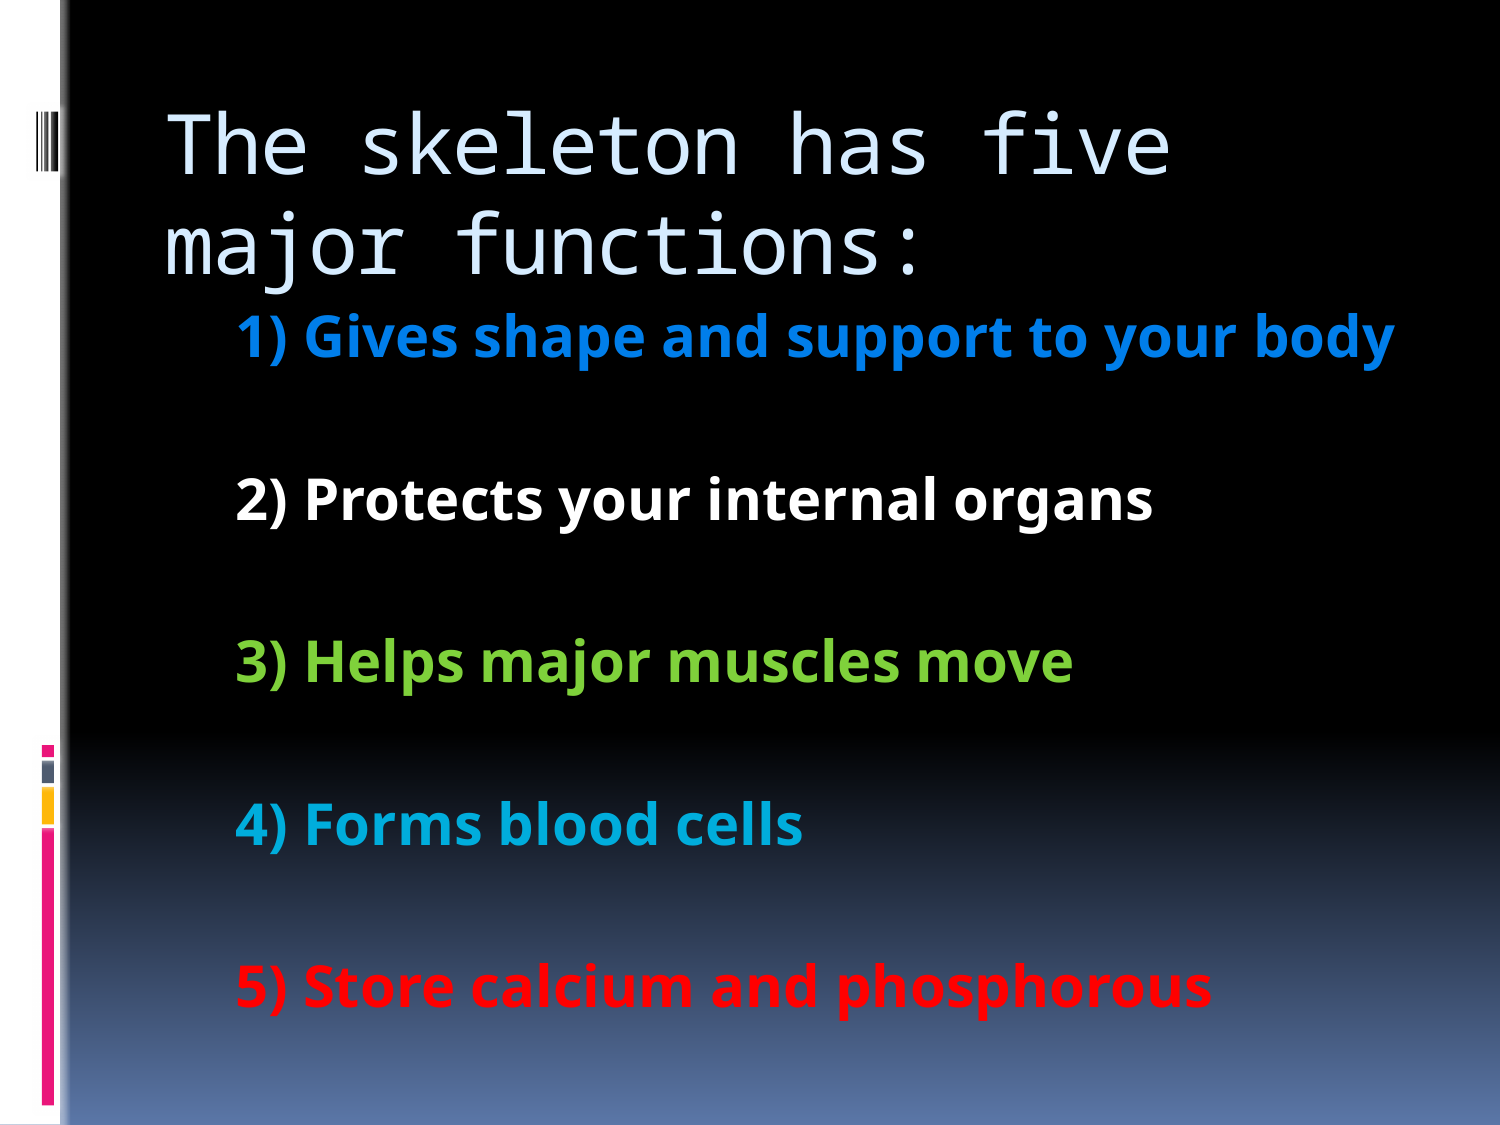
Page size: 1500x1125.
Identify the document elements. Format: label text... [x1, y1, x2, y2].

title The skeleton has five major functions: [150, 83, 1425, 234]
list 1) Gives shape and support to your body 2) Protects your internal organs 3) Helps major muscles move 4) Forms blood cells 5) Store calcium and phosphorous [150, 292, 1425, 1043]
